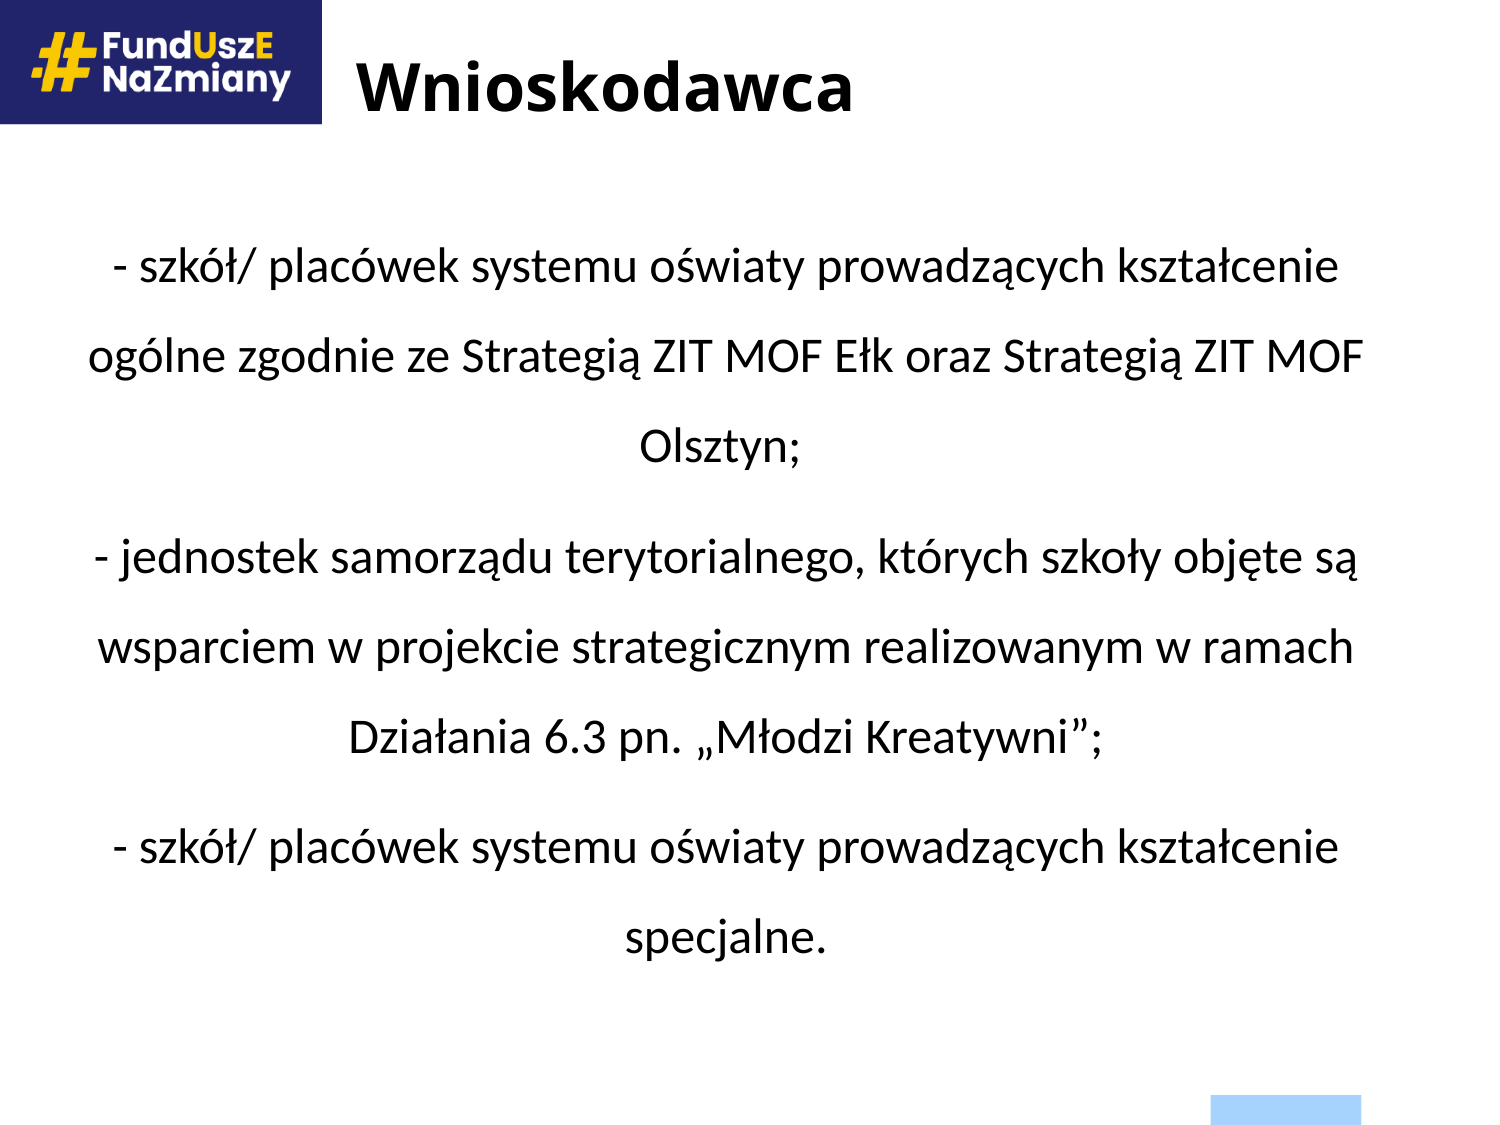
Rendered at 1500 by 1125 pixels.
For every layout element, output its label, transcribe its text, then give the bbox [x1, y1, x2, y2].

list - szkół/ placówek systemu oświaty prowadzących kształcenie ogólne zgodnie ze Strategią ZIT MOF Ełk oraz Strategią ZIT MOF Olsztyn; - jednostek samorządu terytorialnego, których szkoły objęte są wsparciem w projekcie strategicznym realizowanym w ramach Działania 6.3 pn. „Młodzi Kreatywni”; - szkół/ placówek systemu oświaty prowadzących kształcenie specjalne. [52, 194, 1400, 997]
picture [0, 0, 1500, 1125]
title Wnioskodawca [341, 0, 1500, 180]
